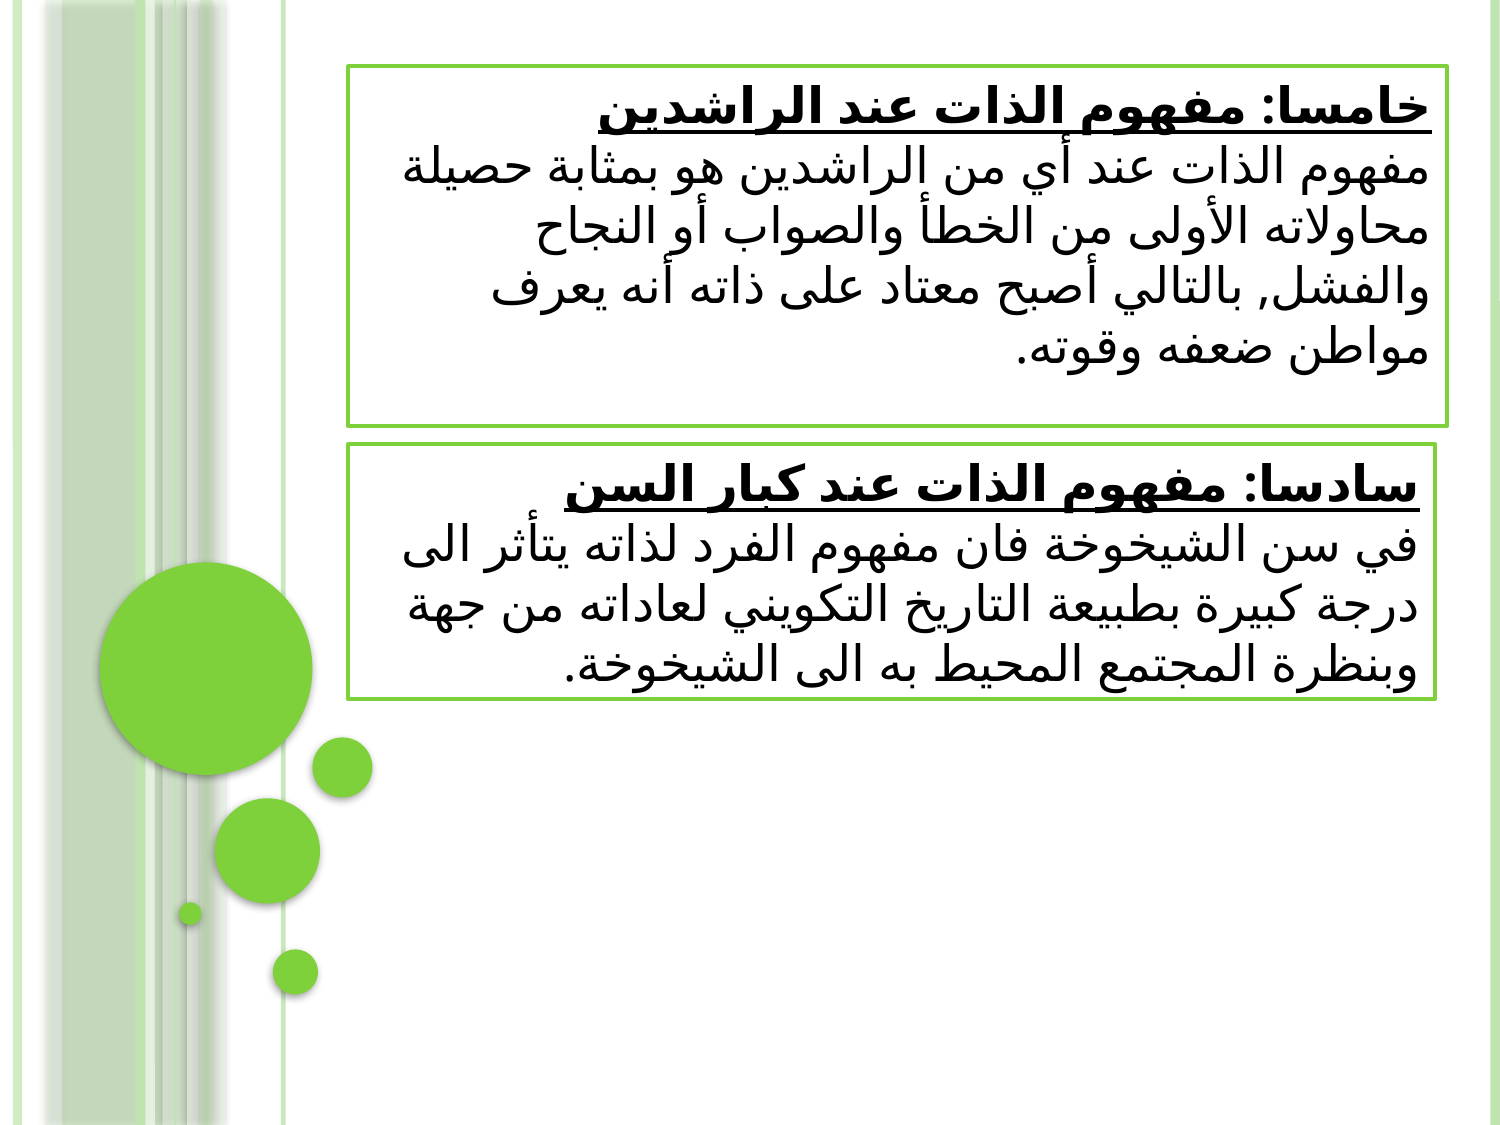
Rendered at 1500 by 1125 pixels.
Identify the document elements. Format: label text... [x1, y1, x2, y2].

text_box خامسا: مفهوم الذات عند الراشدين مفهوم الذات عند أي من الراشدين هو بمثابة حصيلة محاولاته الأولى من الخطأ والصواب أو النجاح والفشل, بالتالي أصبح معتاد على ذاته أنه يعرف مواطن ضعفه وقوته. [346, 64, 1449, 428]
text_box سادسا: مفهوم الذات عند كبار السن في سن الشيخوخة فان مفهوم الفرد لذاته يتأثر الى درجة كبيرة بطبيعة التاريخ التكويني لعاداته من جهة وبنظرة المجتمع المحيط به الى الشيخوخة. [346, 442, 1437, 701]
